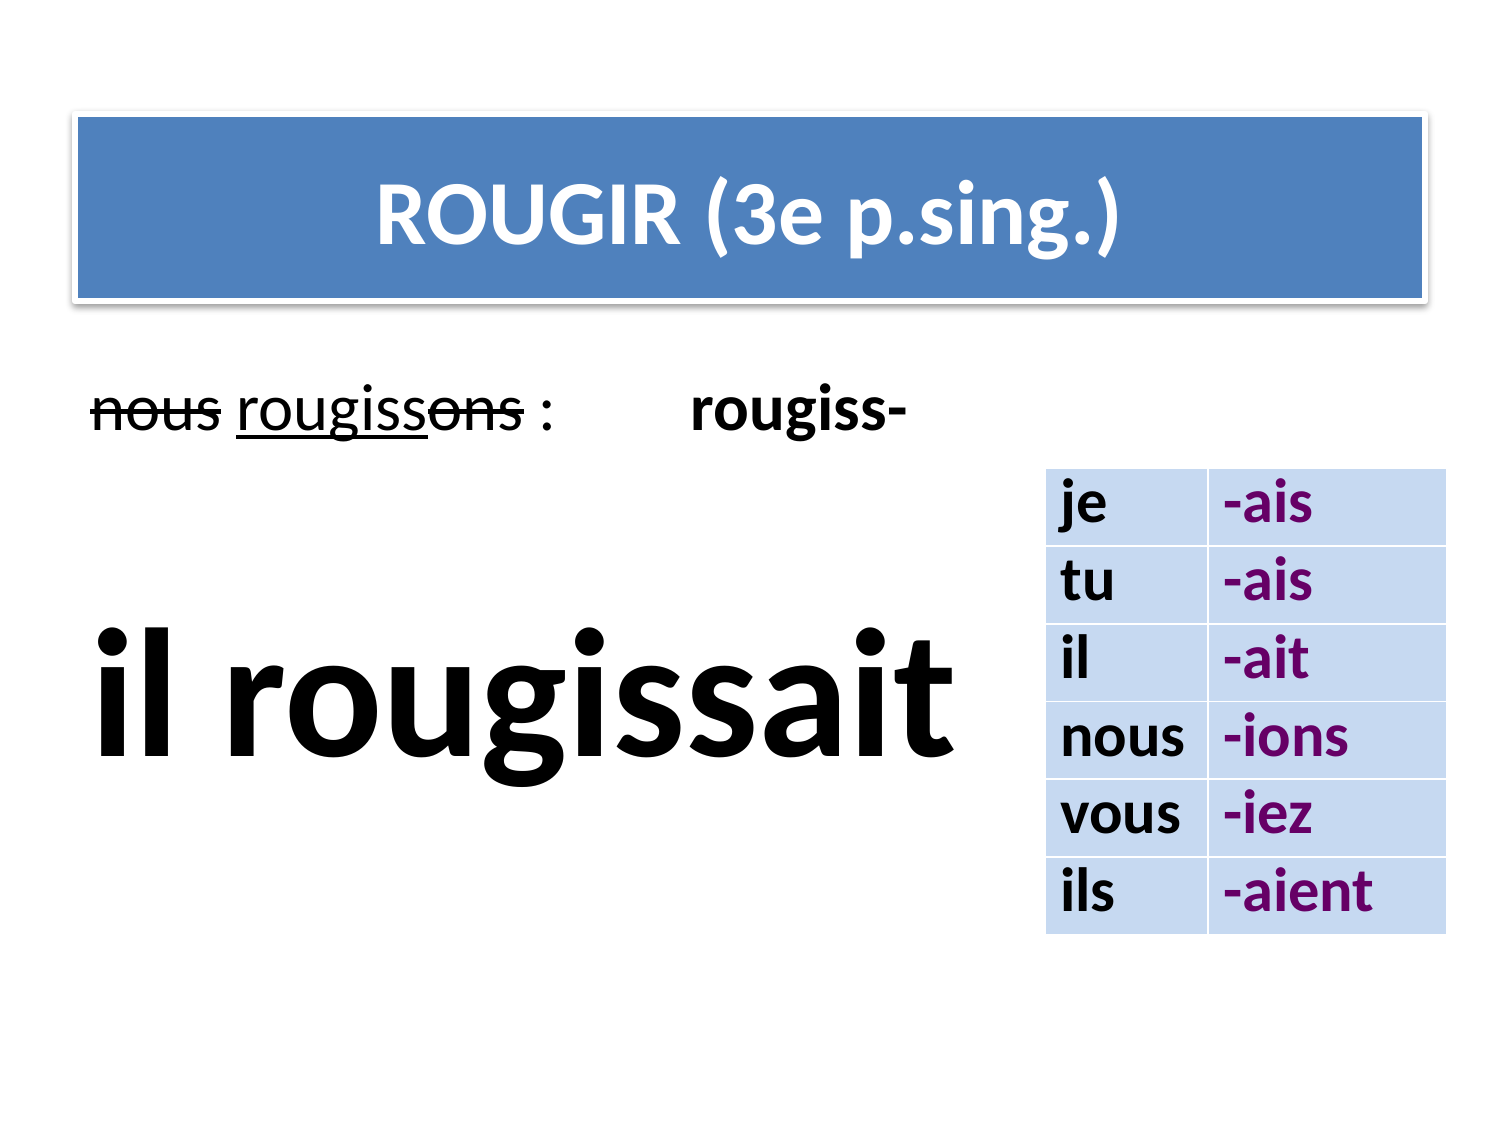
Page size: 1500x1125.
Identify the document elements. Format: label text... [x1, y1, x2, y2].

table_cell -ais [1209, 547, 1446, 623]
table_cell -iez [1209, 780, 1446, 856]
table_cell ils [1046, 858, 1207, 934]
table_cell tu [1046, 547, 1207, 623]
table_cell -ions [1209, 702, 1446, 778]
table_cell -ait [1209, 625, 1446, 701]
table_cell il [1046, 625, 1207, 701]
table_cell -aient [1209, 858, 1446, 934]
table_cell vous [1046, 780, 1207, 856]
table_cell nous [1046, 702, 1207, 778]
title ROUGIR (3e p.sing.) [72, 111, 1428, 304]
list nous rougissons : rougiss- il rougissait [75, 262, 1425, 1005]
table_header -ais [1209, 469, 1446, 545]
table_header je [1046, 469, 1207, 545]
